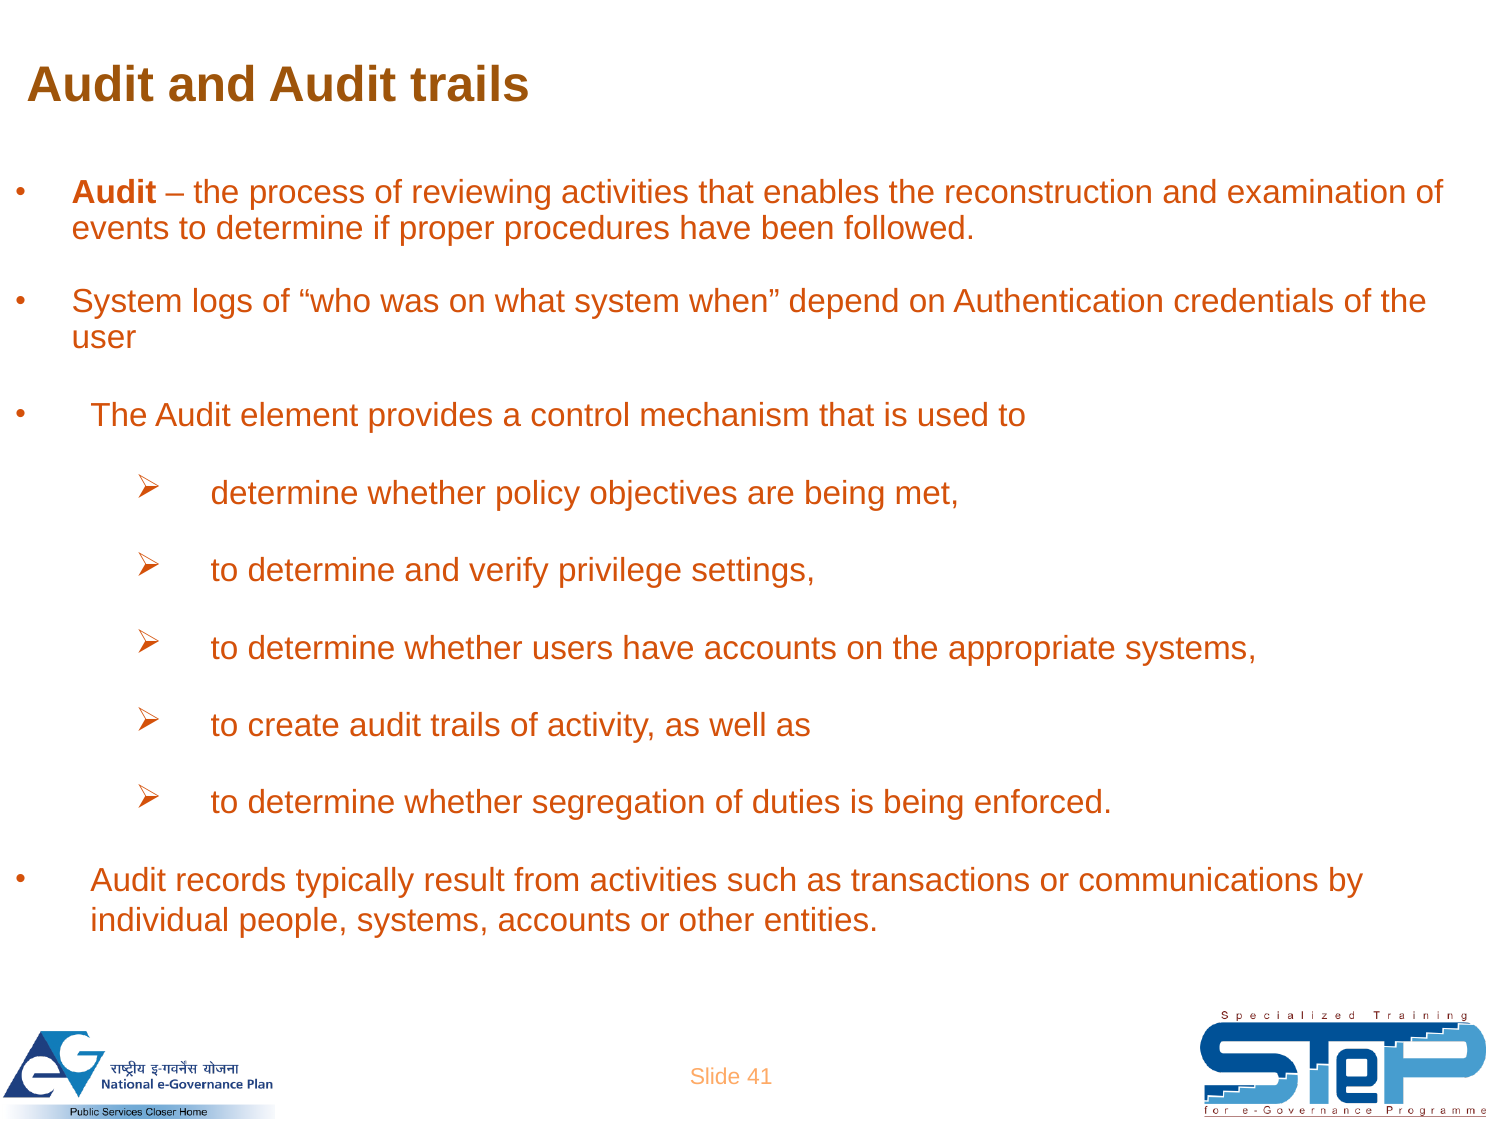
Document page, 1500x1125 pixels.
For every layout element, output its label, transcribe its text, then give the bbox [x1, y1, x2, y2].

list Audit – the process of reviewing activities that enables the reconstruction and examination of events to determine if proper procedures have been followed. System logs of “who was on what system when” depend on Authentication credentials of the user The Audit element provides a control mechanism that is used to determine whether policy objectives are being met, to determine and verify privilege settings, to determine whether users have accounts on the appropriate systems, to create audit trails of activity, as well as to determine whether segregation of duties is being enforced. Audit records typically result from activities such as transactions or communications by individual people, systems, accounts or other entities. [15, 174, 1463, 826]
title Audit and Audit trails [26, 50, 1472, 176]
picture [1200, 1011, 1486, 1117]
picture [2, 1031, 275, 1119]
